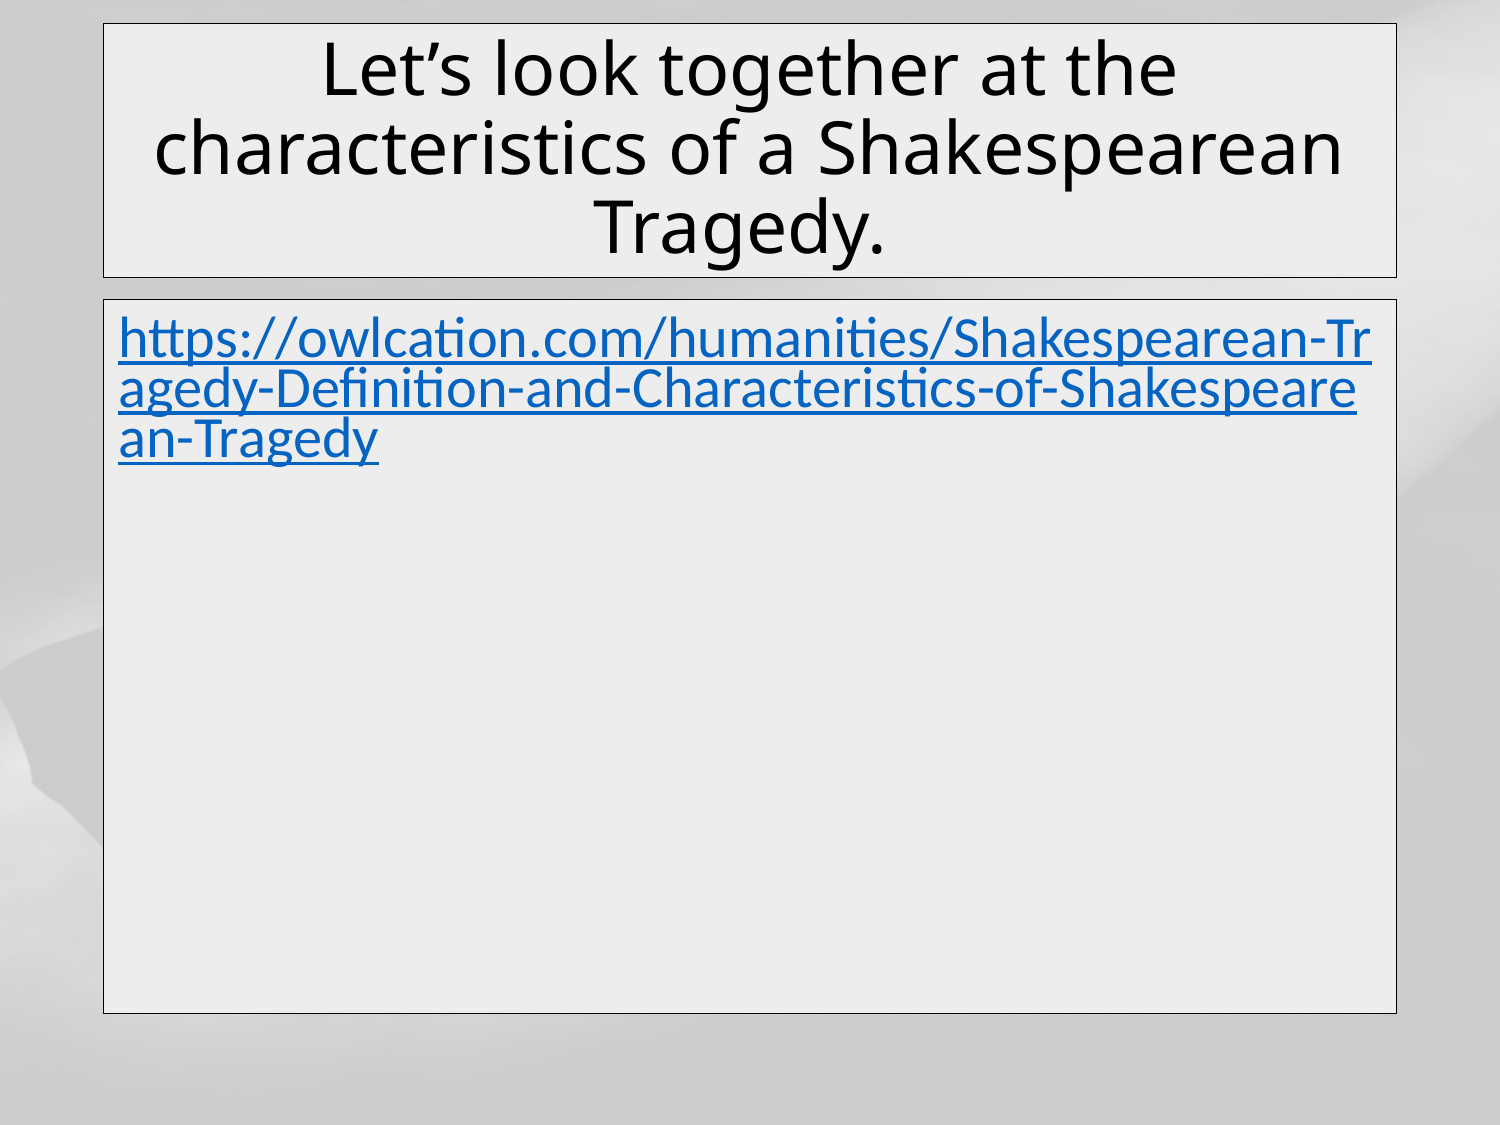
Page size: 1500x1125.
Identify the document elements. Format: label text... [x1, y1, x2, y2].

list https://owlcation.com/humanities/Shakespearean-Tragedy-Definition-and-Characteristics-of-Shakespearean-Tragedy [103, 299, 1397, 1014]
title Let’s look together at the characteristics of a Shakespearean Tragedy. [103, 23, 1397, 278]
